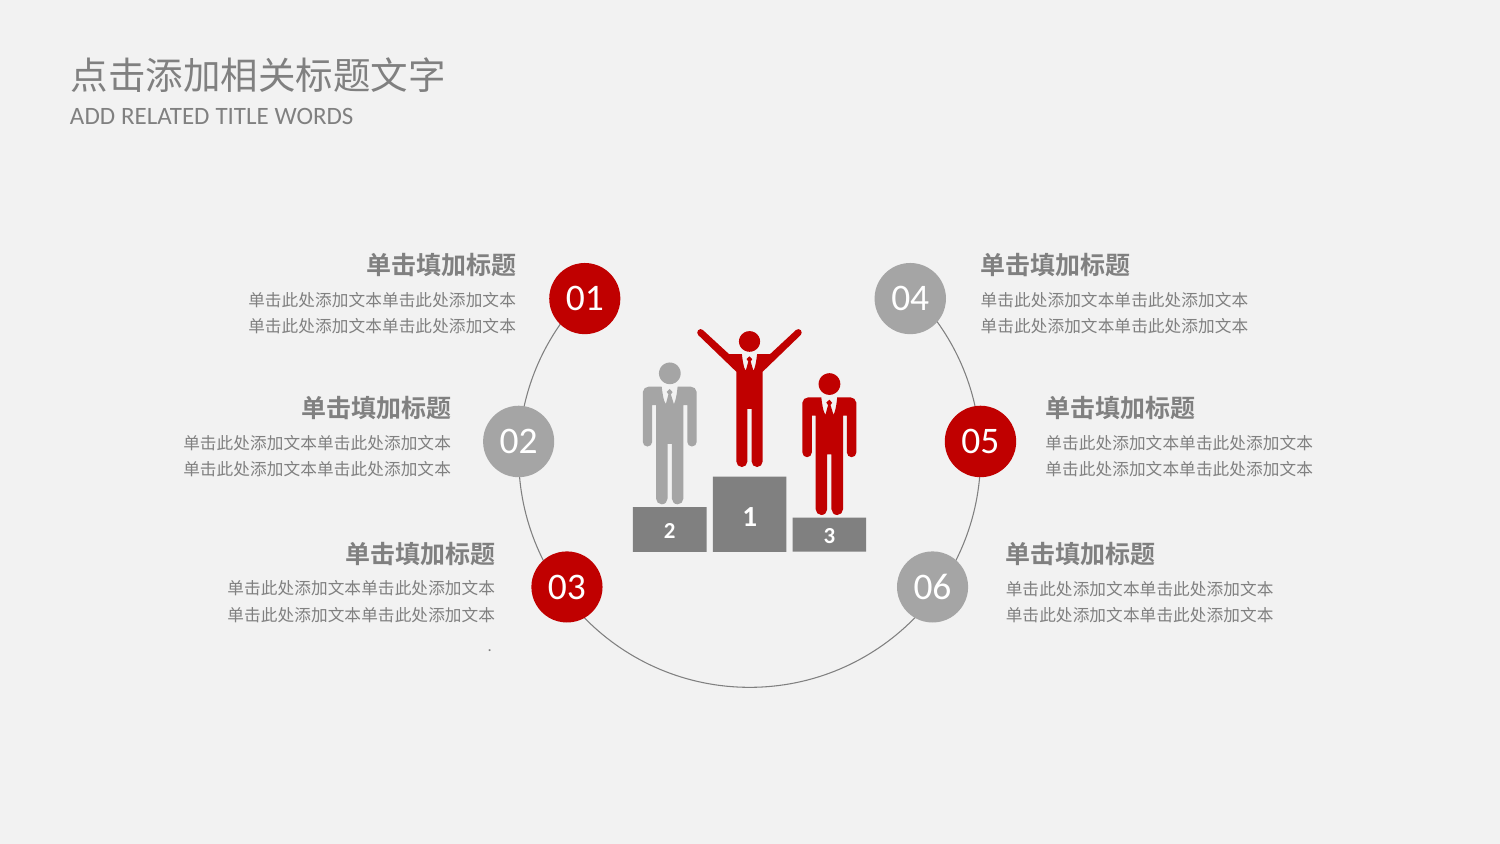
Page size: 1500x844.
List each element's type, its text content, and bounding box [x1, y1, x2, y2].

text_box 04 [874, 262, 947, 335]
text_box 05 [944, 405, 1017, 478]
text_box 3 [792, 517, 867, 552]
text_box 06 [896, 551, 969, 623]
text_box 02 [483, 405, 555, 478]
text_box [642, 362, 697, 505]
text_box 2 [632, 507, 707, 552]
text_box 1 [712, 476, 787, 552]
text_box 单击填加标题 单击此处添加文本单击此处添加文本 单击此处添加文本单击此处添加文本 [57, 386, 452, 479]
text_box 单击填加标题 单击此处添加文本单击此处添加文本 单击此处添加文本单击此处添加文本 [122, 243, 517, 336]
text_box 单击填加标题 单击此处添加文本单击此处添加文本 单击此处添加文本单击此处添加文本 [980, 243, 1358, 336]
text_box 01 [549, 262, 621, 335]
text_box 03 [531, 551, 603, 623]
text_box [802, 372, 857, 516]
text_box ADD RELATED TITLE WORDS [54, 91, 371, 138]
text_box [696, 328, 803, 468]
text_box 单击填加标题 单击此处添加文本单击此处添加文本 单击此处添加文本单击此处添加文本 [1045, 386, 1423, 479]
text_box 单击填加标题 单击此处添加文本单击此处添加文本 单击此处添加文本单击此处添加文本 [1005, 532, 1383, 625]
text_box 单击填加标题 单击此处添加文本单击此处添加文本 单击此处添加文本单击此处添加文本 . [101, 532, 496, 655]
text_box 点击添加相关标题文字 [54, 43, 462, 105]
text_box [519, 280, 980, 688]
